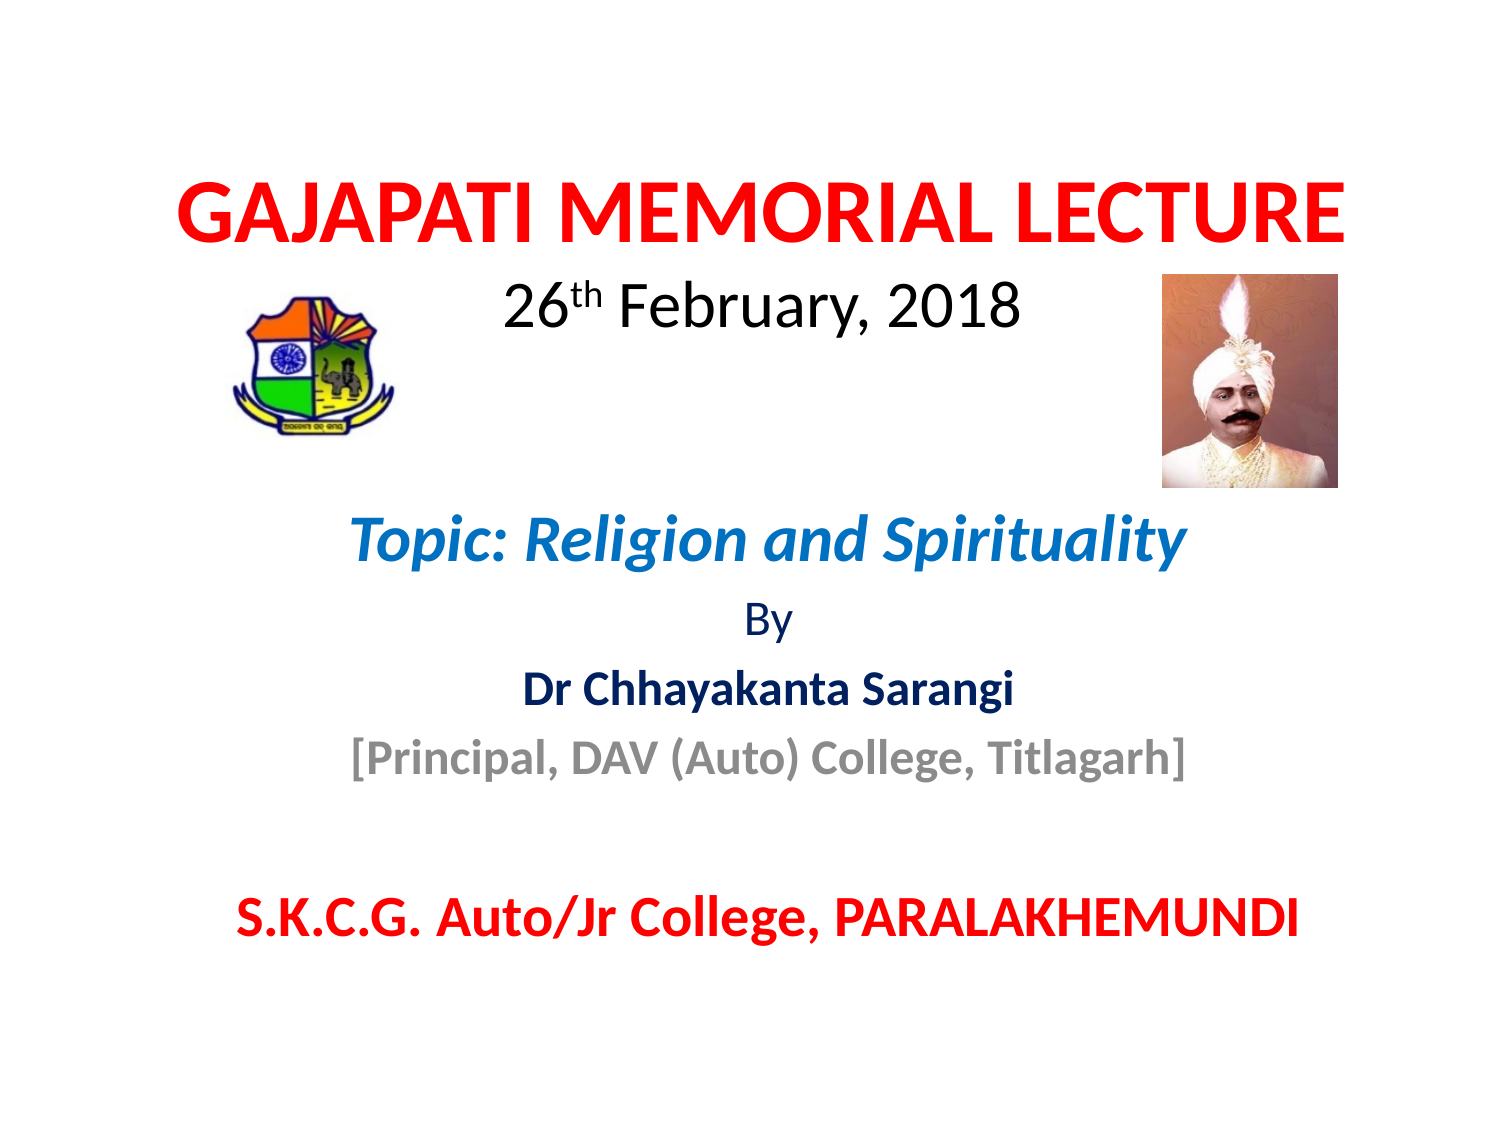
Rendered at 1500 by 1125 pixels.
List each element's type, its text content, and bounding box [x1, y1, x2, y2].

title GAJAPATI MEMORIAL LECTURE 26th February, 2018 [125, 125, 1400, 367]
picture [224, 274, 401, 451]
picture [1162, 274, 1338, 488]
subtitle Topic: Religion and Spirituality By Dr Chhayakanta Sarangi [Principal, DAV (Auto) College, Titlagarh] S.K.C.G. Auto/Jr College, PARALAKHEMUNDI [112, 487, 1425, 1025]
